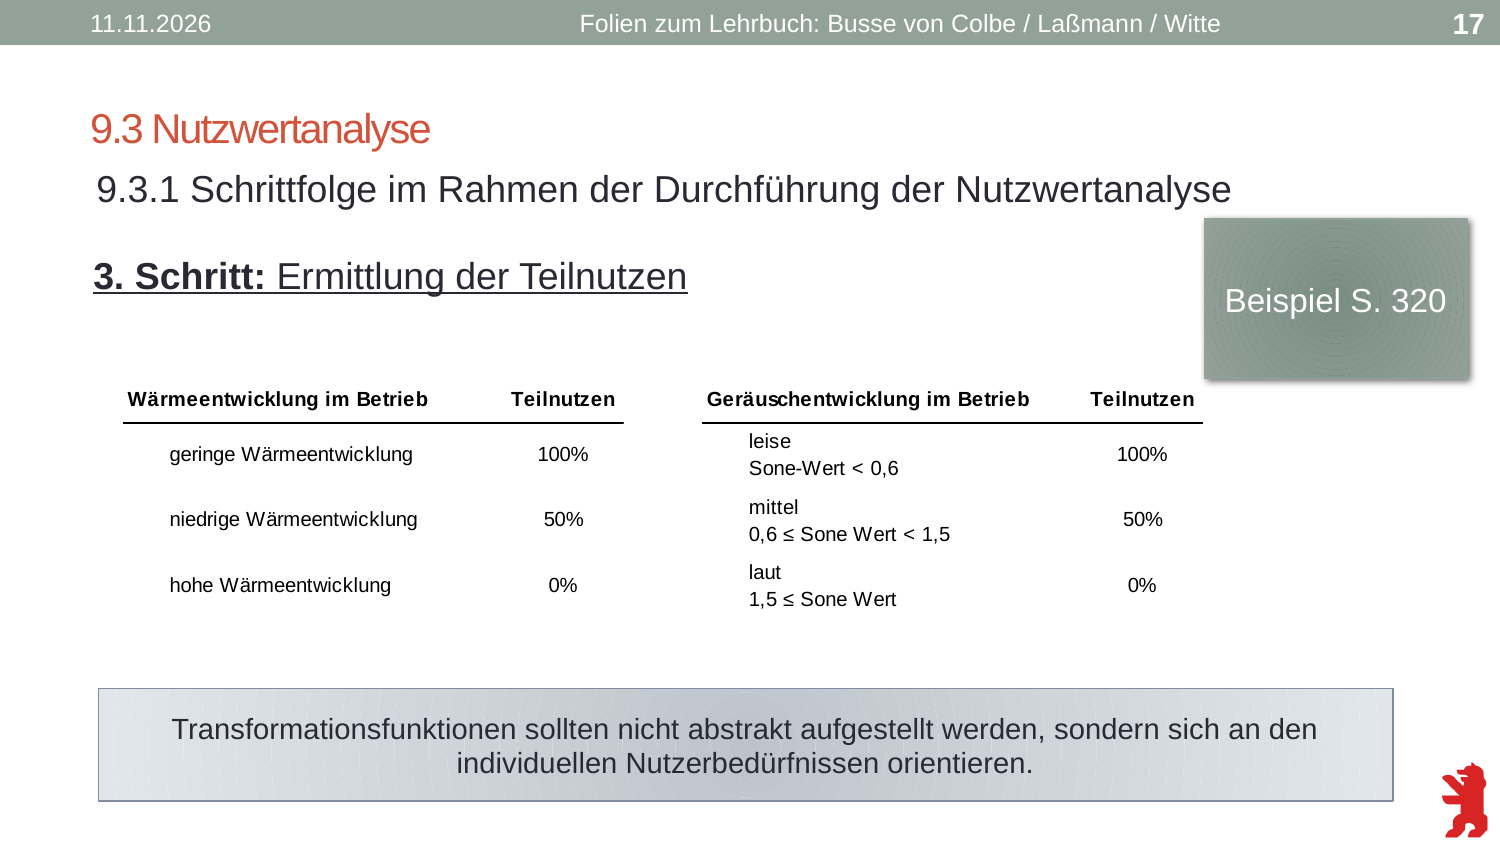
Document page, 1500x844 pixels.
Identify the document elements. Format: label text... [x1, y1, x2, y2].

picture [1434, 760, 1500, 844]
text_box 3. Schritt: Ermittlung der Teilnutzen [78, 244, 703, 305]
text_box Transformationsfunktionen sollten nicht abstrakt aufgestellt werden, sondern sich an den individuellen Nutzerbedürfnissen orientieren. [98, 688, 1394, 802]
title 9.3 Nutzwertanalyse [75, 65, 1500, 188]
footer Folien zum Lehrbuch: Busse von Colbe / Laßmann / Witte [562, 2, 1238, 43]
text_box Beispiel S. 320 [1204, 218, 1468, 379]
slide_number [75, 2, 550, 43]
picture [122, 378, 626, 622]
text_box 9.3.1 Schrittfolge im Rahmen der Durchführung der Nutzwertanalyse [81, 157, 1248, 217]
picture [701, 378, 1205, 622]
slide_number 17 [1325, 2, 1500, 43]
